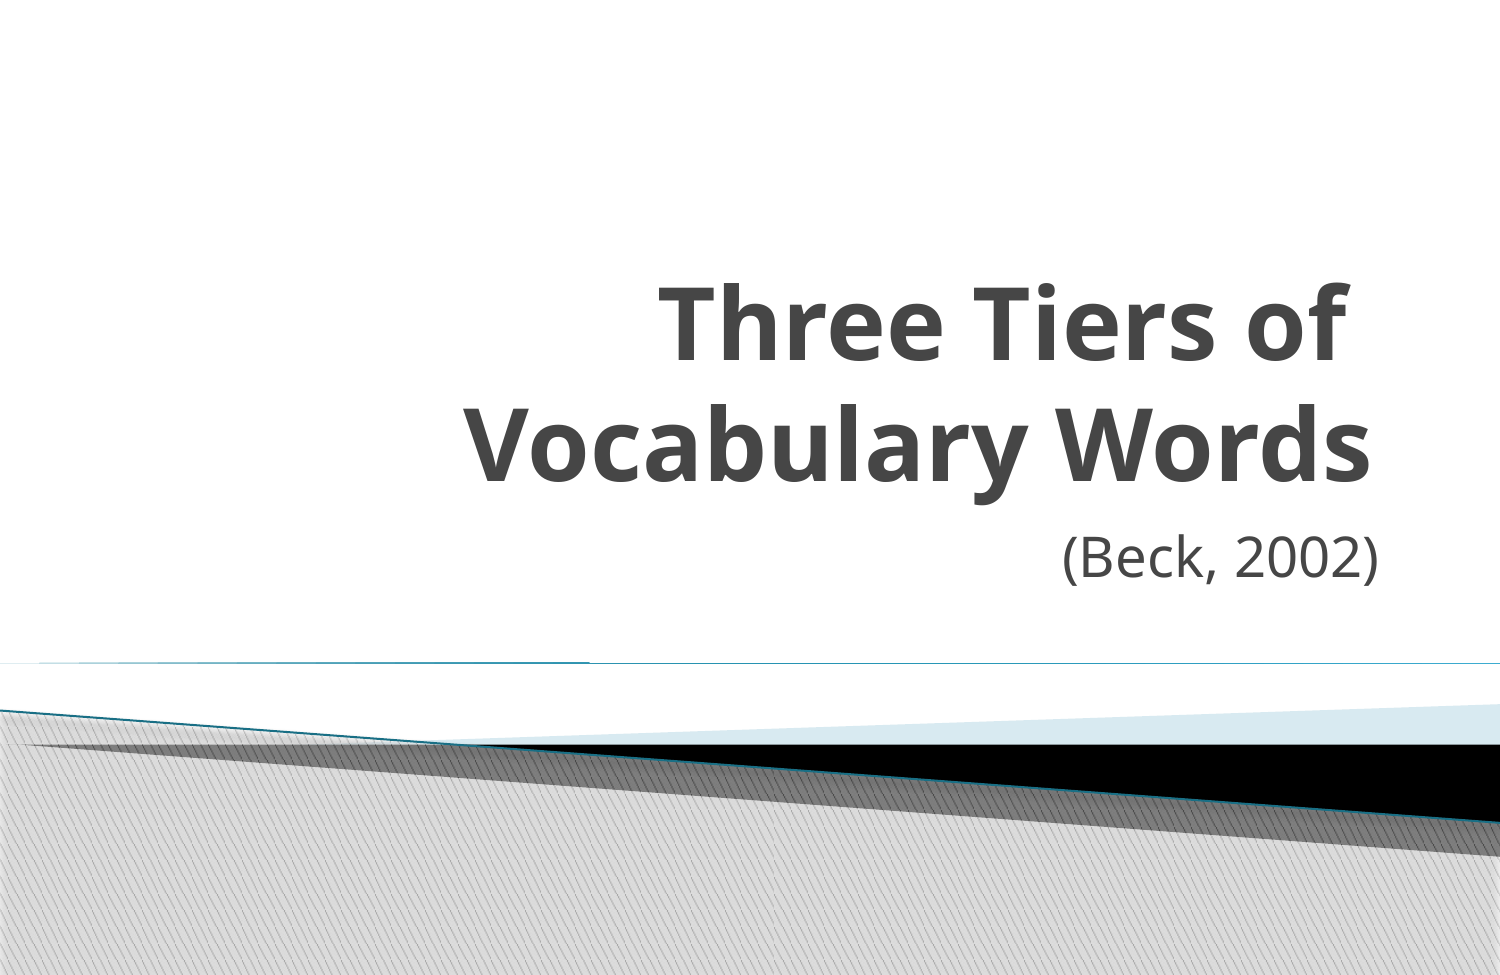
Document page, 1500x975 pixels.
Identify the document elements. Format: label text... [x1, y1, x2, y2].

subtitle (Beck, 2002) [112, 513, 1388, 685]
title Three Tiers of Vocabulary Words [112, 249, 1388, 510]
picture [5, 744, 1500, 857]
